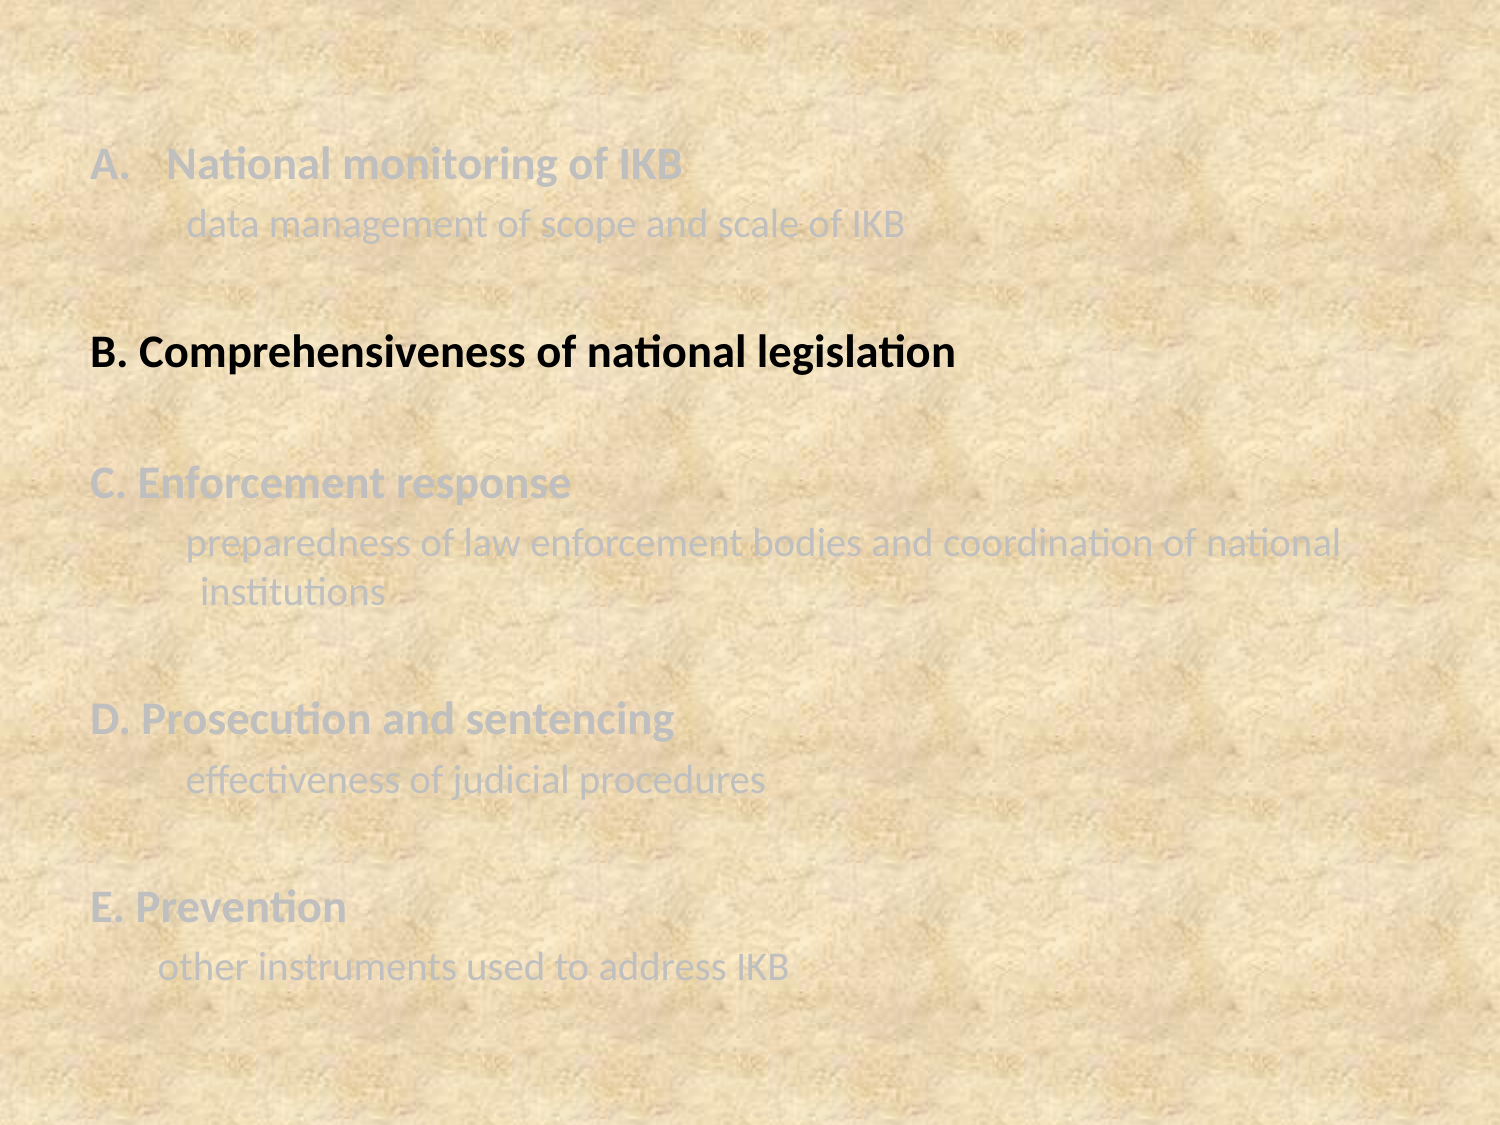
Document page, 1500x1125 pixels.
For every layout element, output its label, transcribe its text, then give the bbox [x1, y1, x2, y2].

picture [0, 0, 1500, 1125]
list National monitoring of IKB data management of scope and scale of IKB B. Comprehensiveness of national legislation C. Enforcement response preparedness of law enforcement bodies and coordination of national institutions D. Prosecution and sentencing effectiveness of judicial procedures E. Prevention other instruments used to address IKB [75, 125, 1425, 1005]
